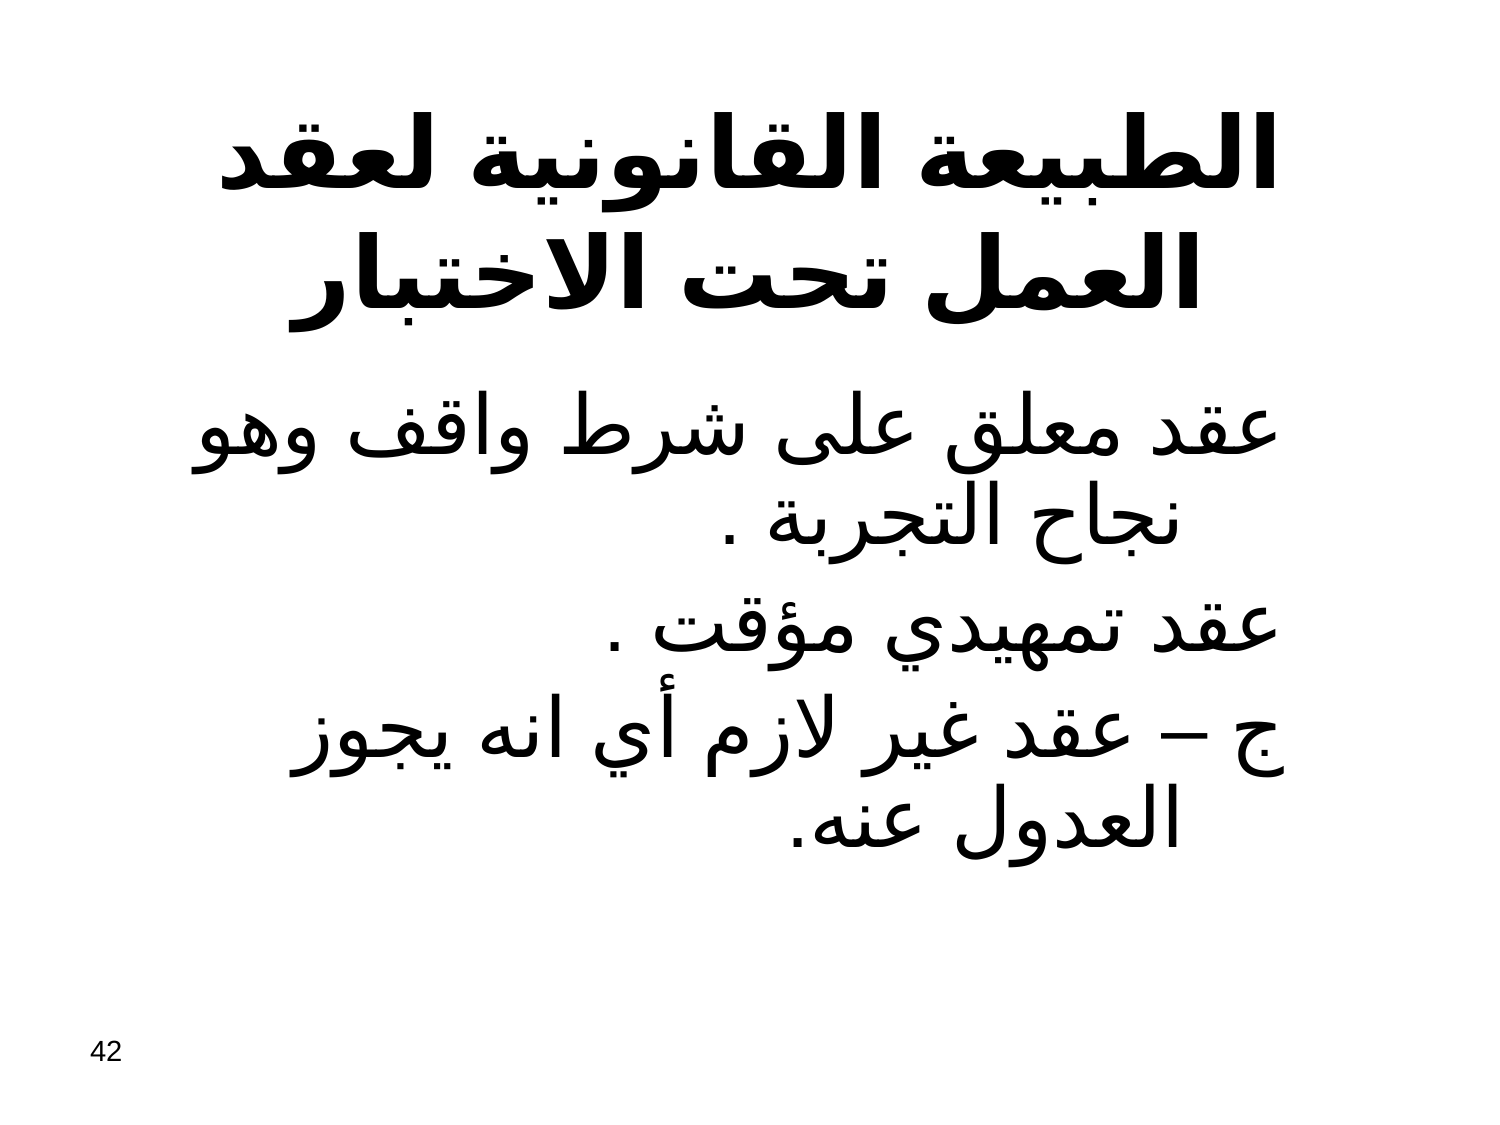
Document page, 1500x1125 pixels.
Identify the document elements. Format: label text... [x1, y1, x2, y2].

slide_number 42 [74, 1024, 426, 1103]
subtitle عقد معلق على شرط واقف وهو نجاح التجربة . عقد تمهيدي مؤقت . ج – عقد غير لازم أي انه يجوز العدول عنه. [124, 374, 1301, 913]
title الطبيعة القانونية لعقد العمل تحت الاختبار [112, 87, 1388, 329]
